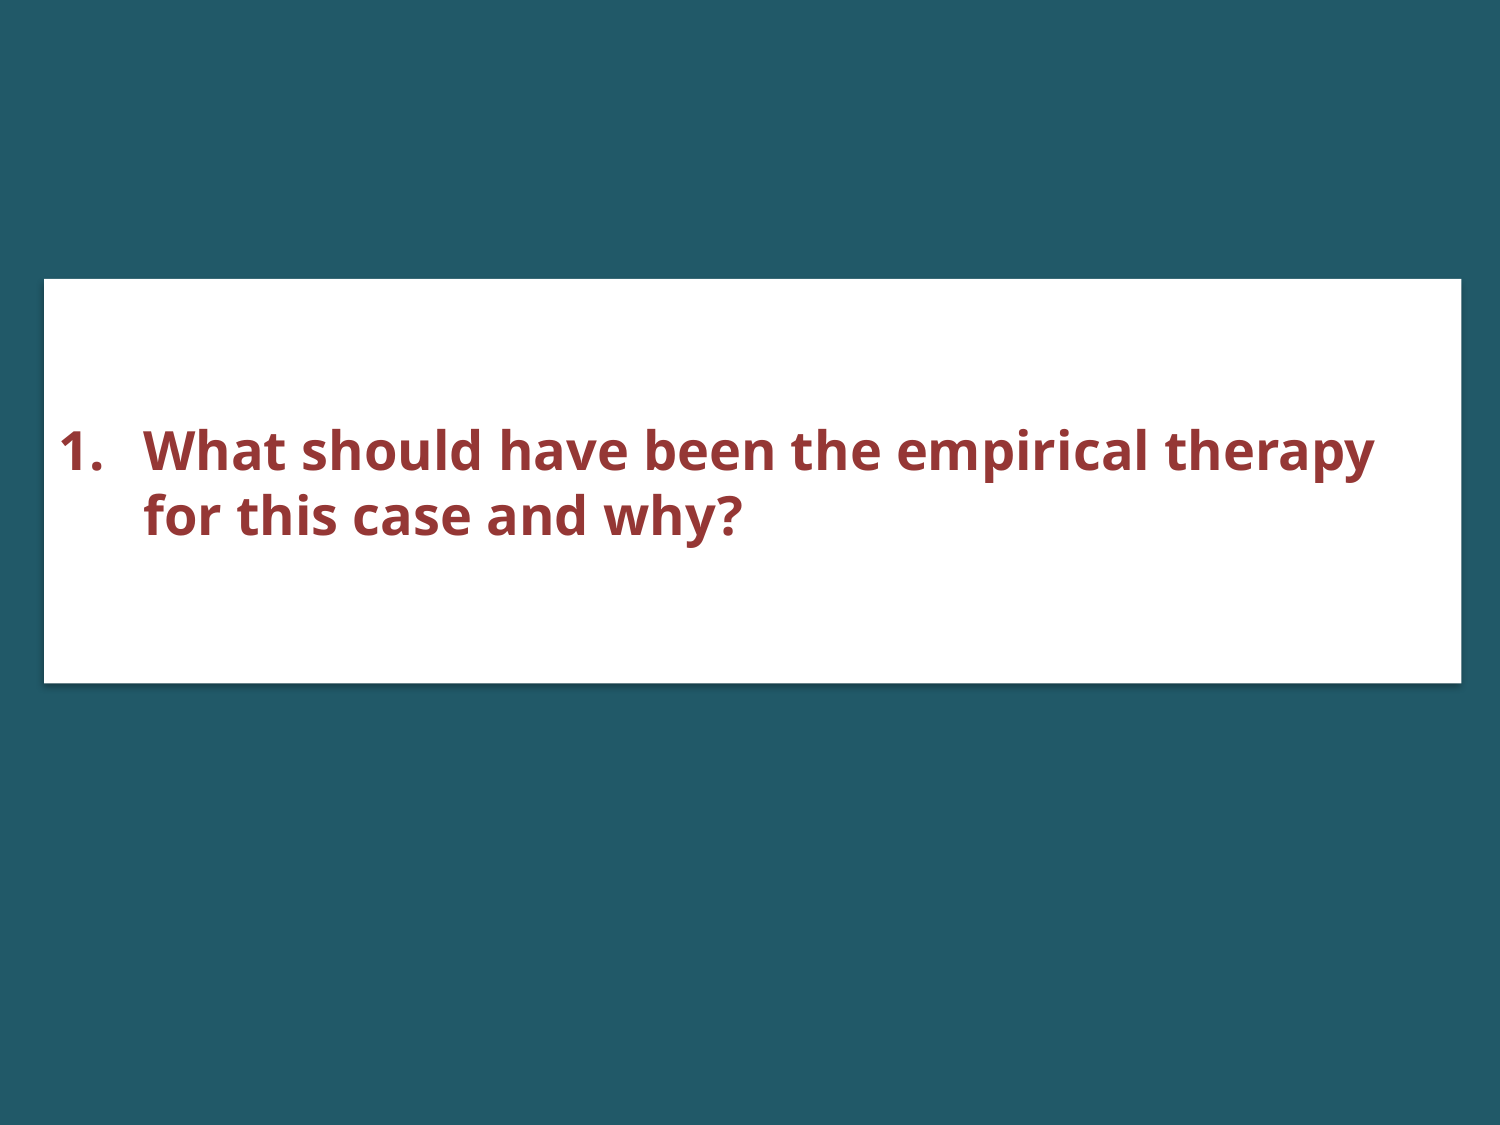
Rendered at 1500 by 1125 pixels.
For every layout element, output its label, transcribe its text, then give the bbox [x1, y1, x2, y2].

text_box What should have been the empirical therapy for this case and why? [44, 278, 1462, 684]
